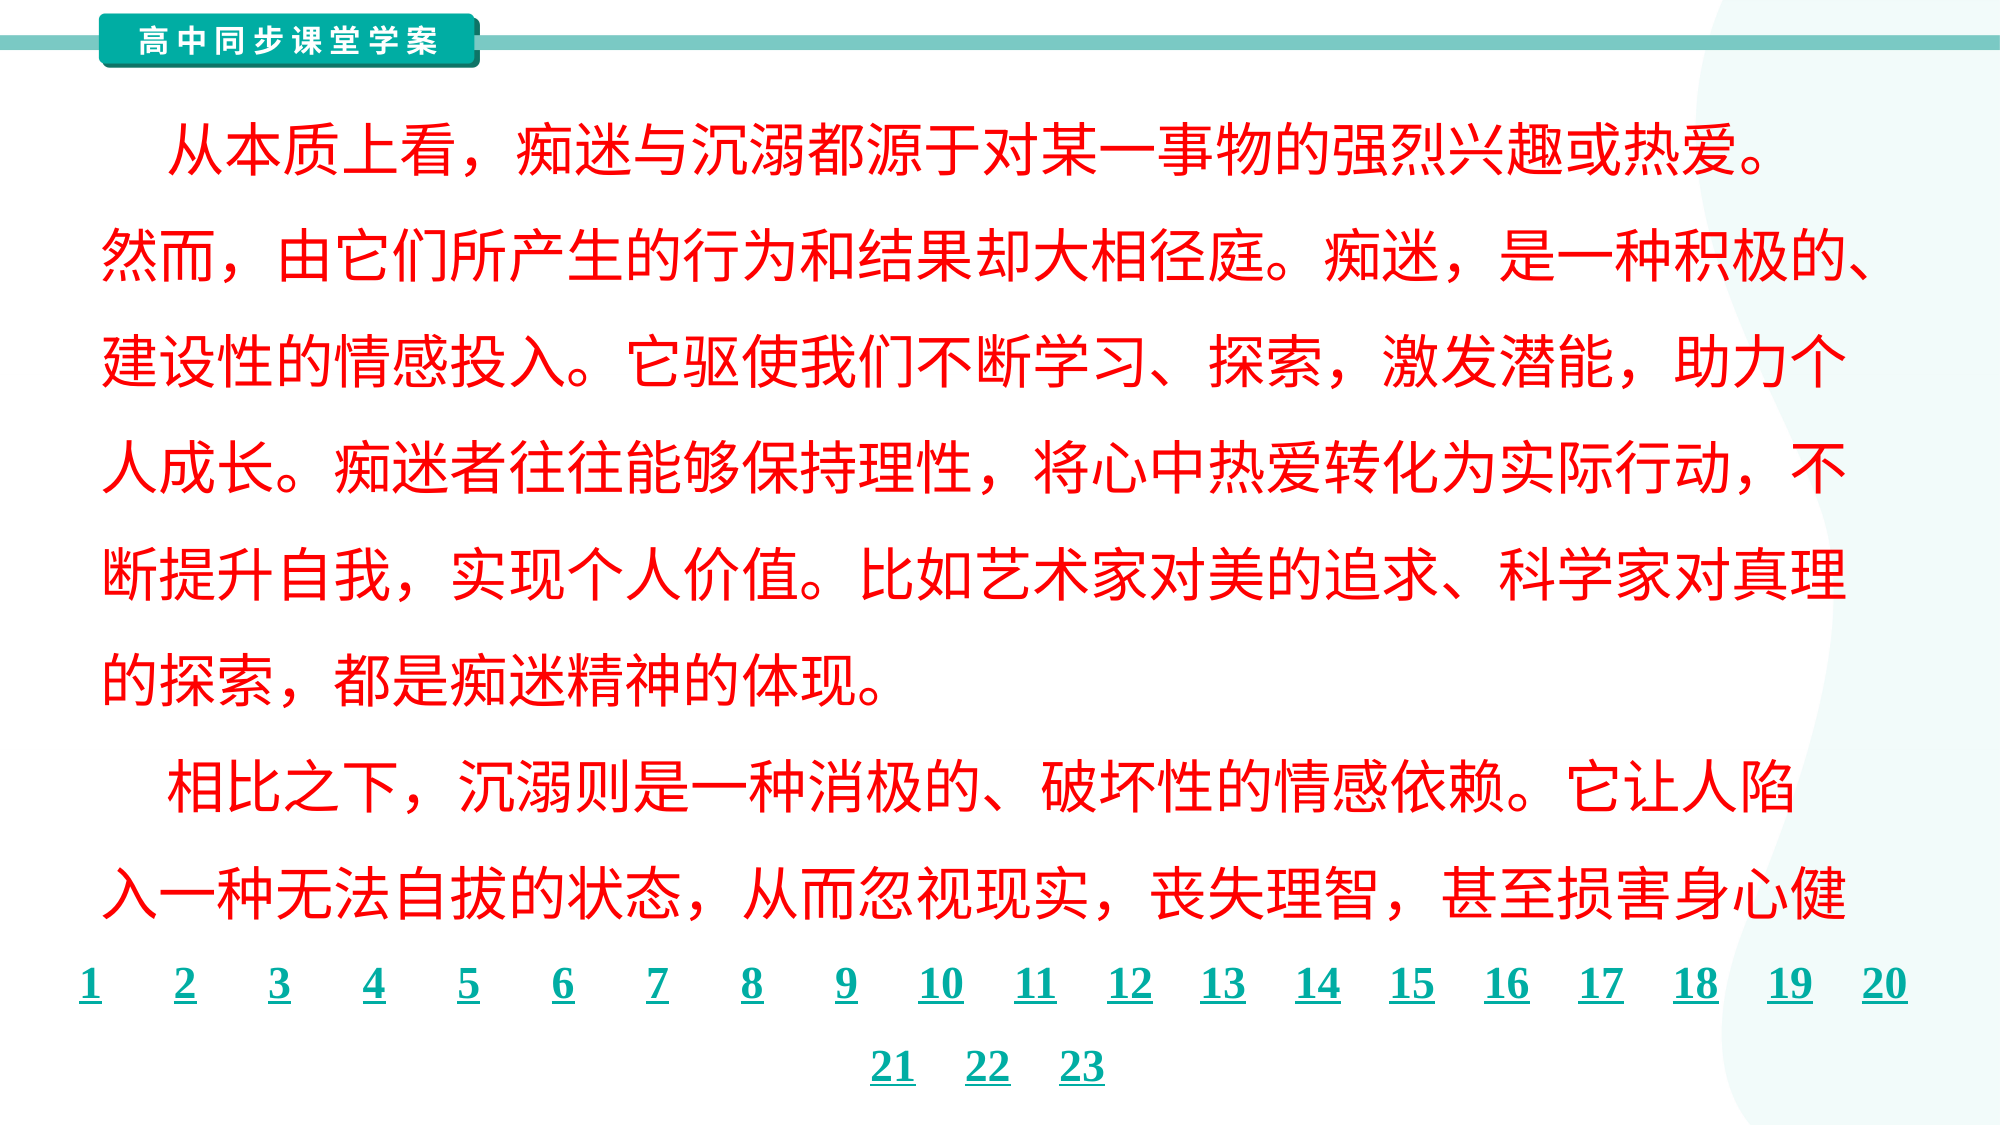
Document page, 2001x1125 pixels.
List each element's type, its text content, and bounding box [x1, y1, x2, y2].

picture [0, 0, 2000, 1125]
text_box 从本质上看，痴迷与沉溺都源于对某一事物的强烈兴趣或热爱。 然而，由它们所产生的行为和结果却大相径庭。痴迷，是一种积极的、 建设性的情感投入。它驱使我们不断学习、探索，激发潜能，助力个 人成长。痴迷者往往能够保持理性，将心中热爱转化为实际行动，不 断提升自我，实现个人价值。比如艺术家对美的追求、科学家对真理 的探索，都是痴迷精神的体现。 相比之下，沉溺则是一种消极的、破坏性的情感依赖。它让人陷 入一种无法自拔的状态，从而忽视现实，丧失理智，甚至损害身心健 [100, 76, 1899, 927]
